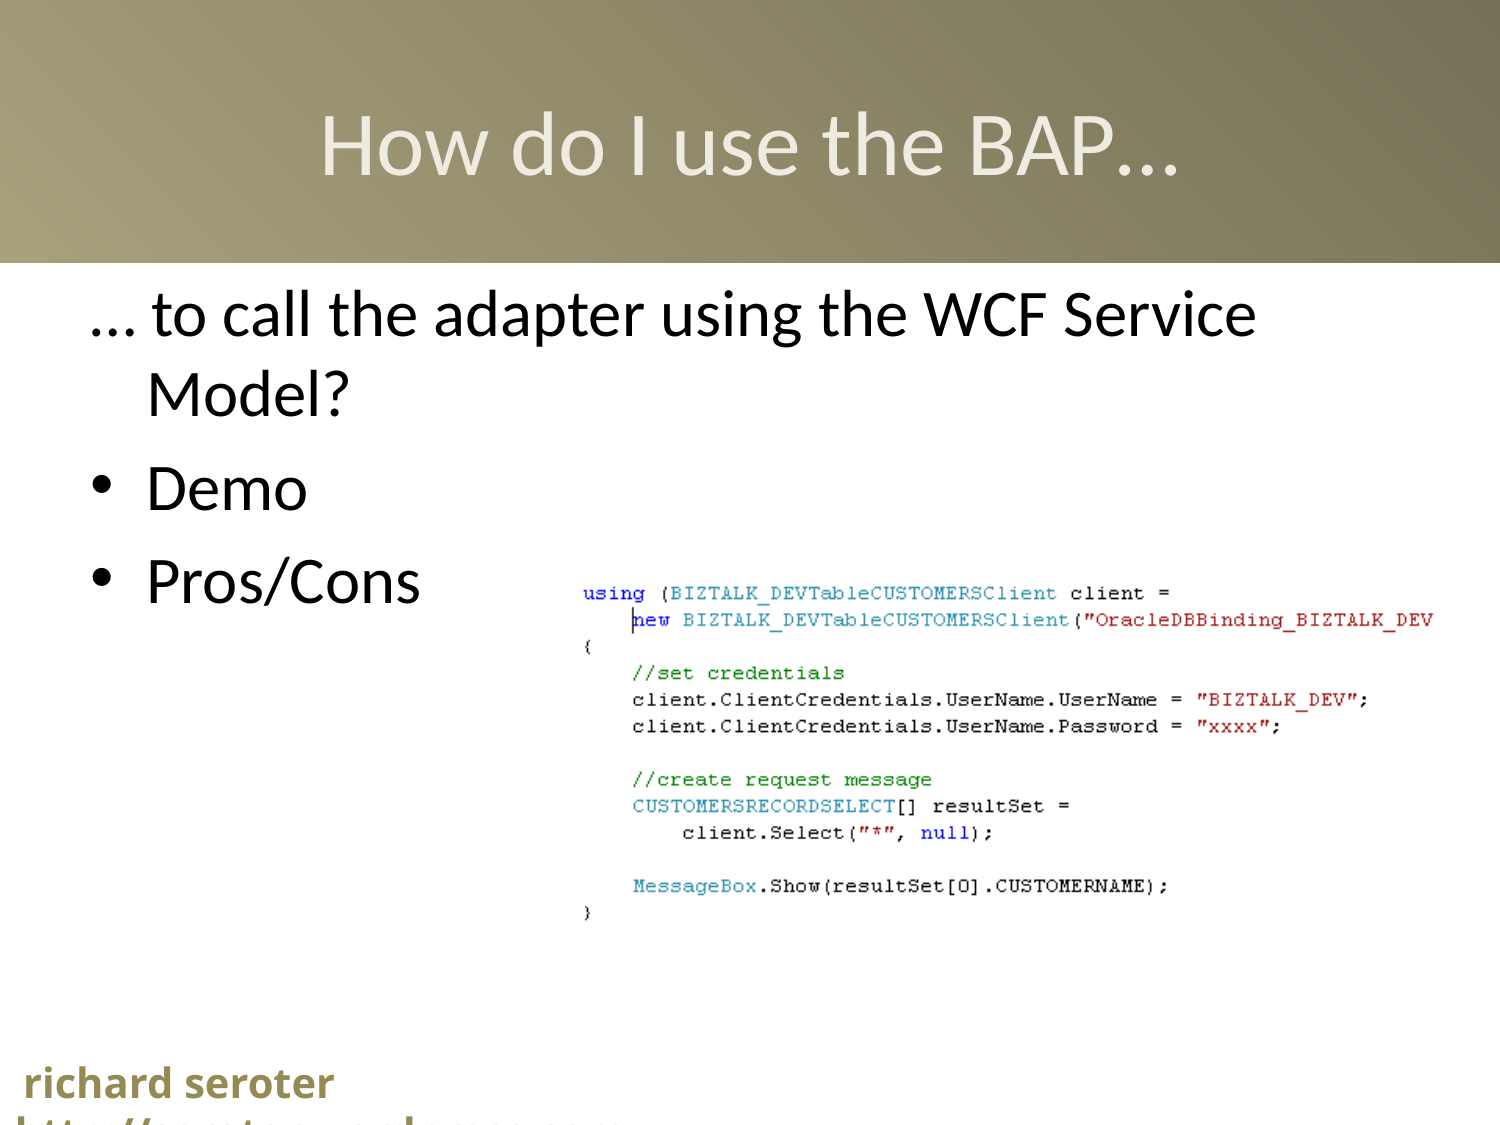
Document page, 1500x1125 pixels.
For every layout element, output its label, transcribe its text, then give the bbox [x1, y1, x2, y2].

text_box richard seroter http://seroter.wordpress.com [0, 1049, 1500, 1125]
picture [562, 562, 1438, 934]
text_box [0, 0, 1500, 265]
title How do I use the BAP… [75, 45, 1425, 233]
list … to call the adapter using the WCF Service Model? Demo Pros/Cons [75, 262, 1425, 1005]
